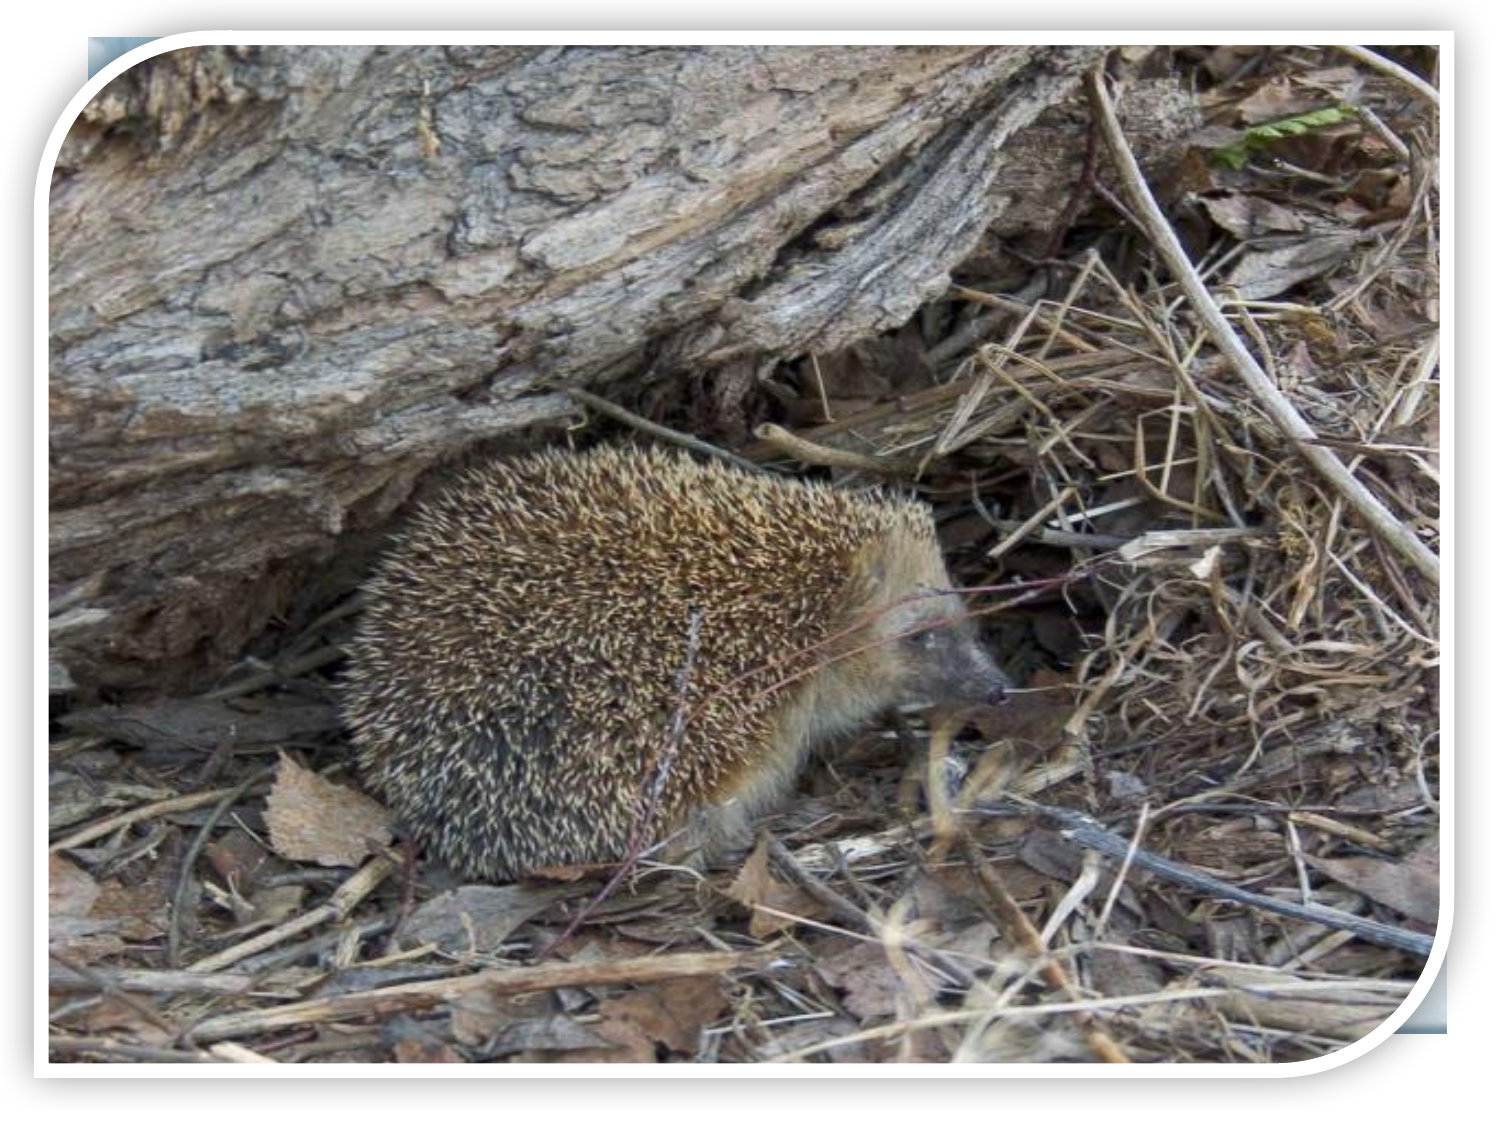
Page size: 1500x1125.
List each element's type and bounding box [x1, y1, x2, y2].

picture [41, 37, 1448, 1071]
